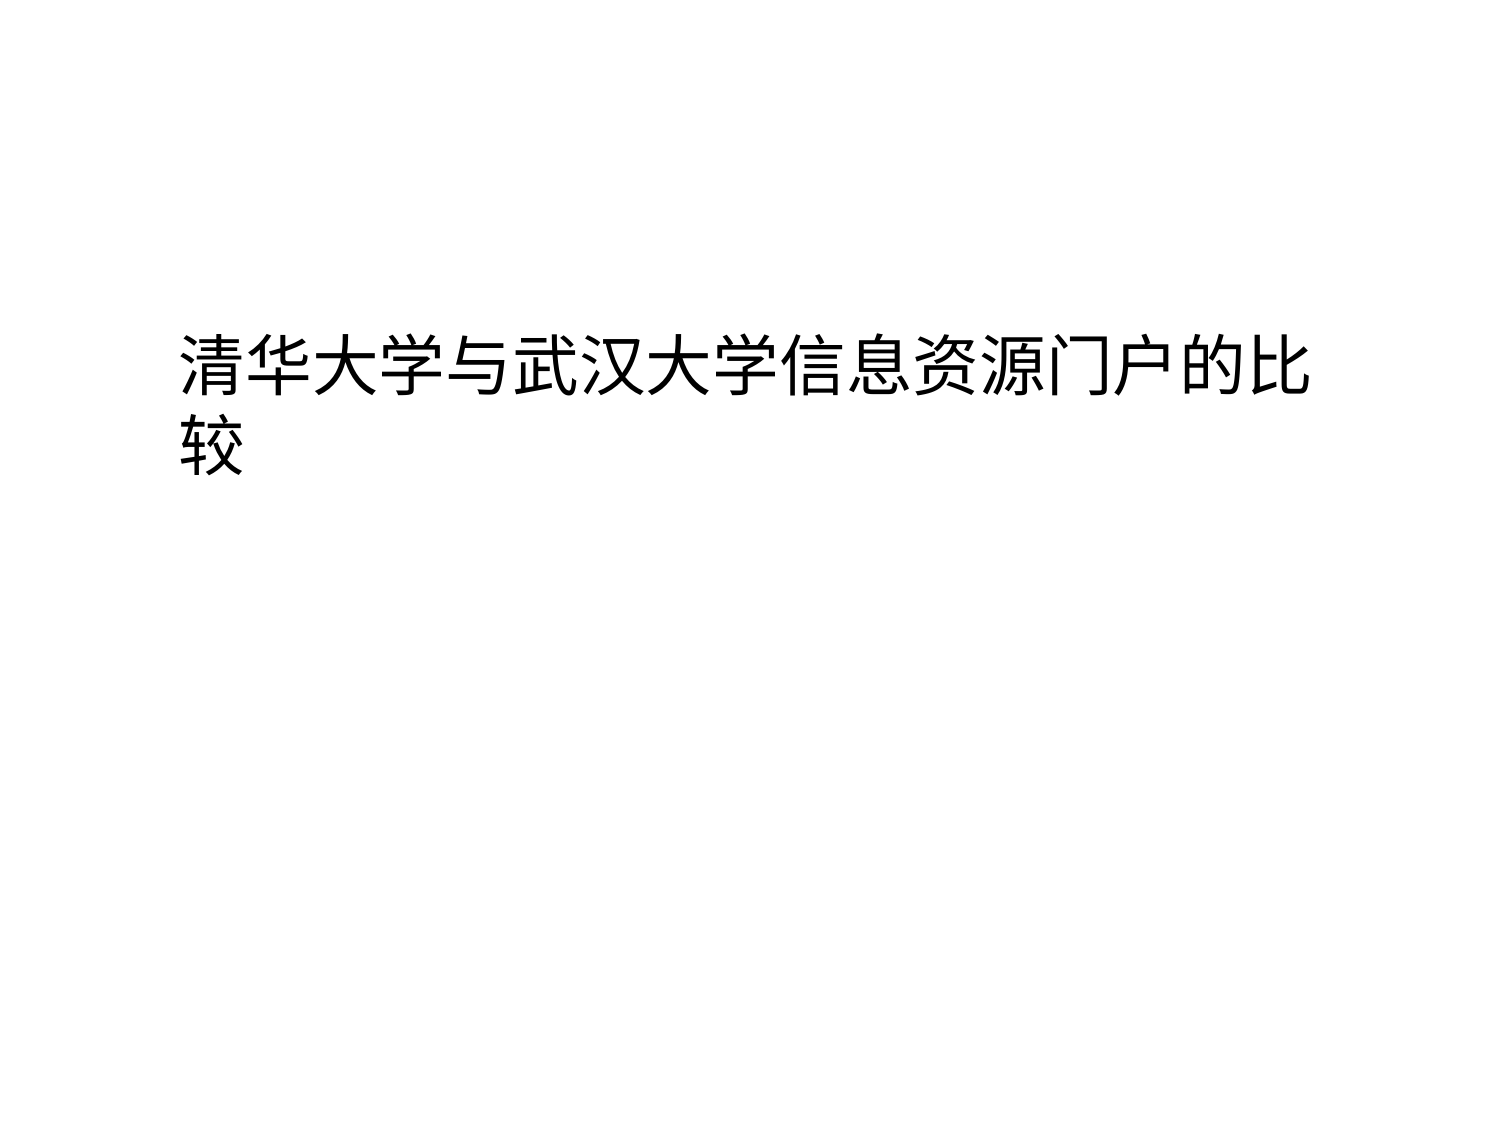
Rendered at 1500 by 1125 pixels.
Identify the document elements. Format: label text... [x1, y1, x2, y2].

text_box 清华大学与武汉大学信息资源门户的比较 [163, 316, 1395, 592]
